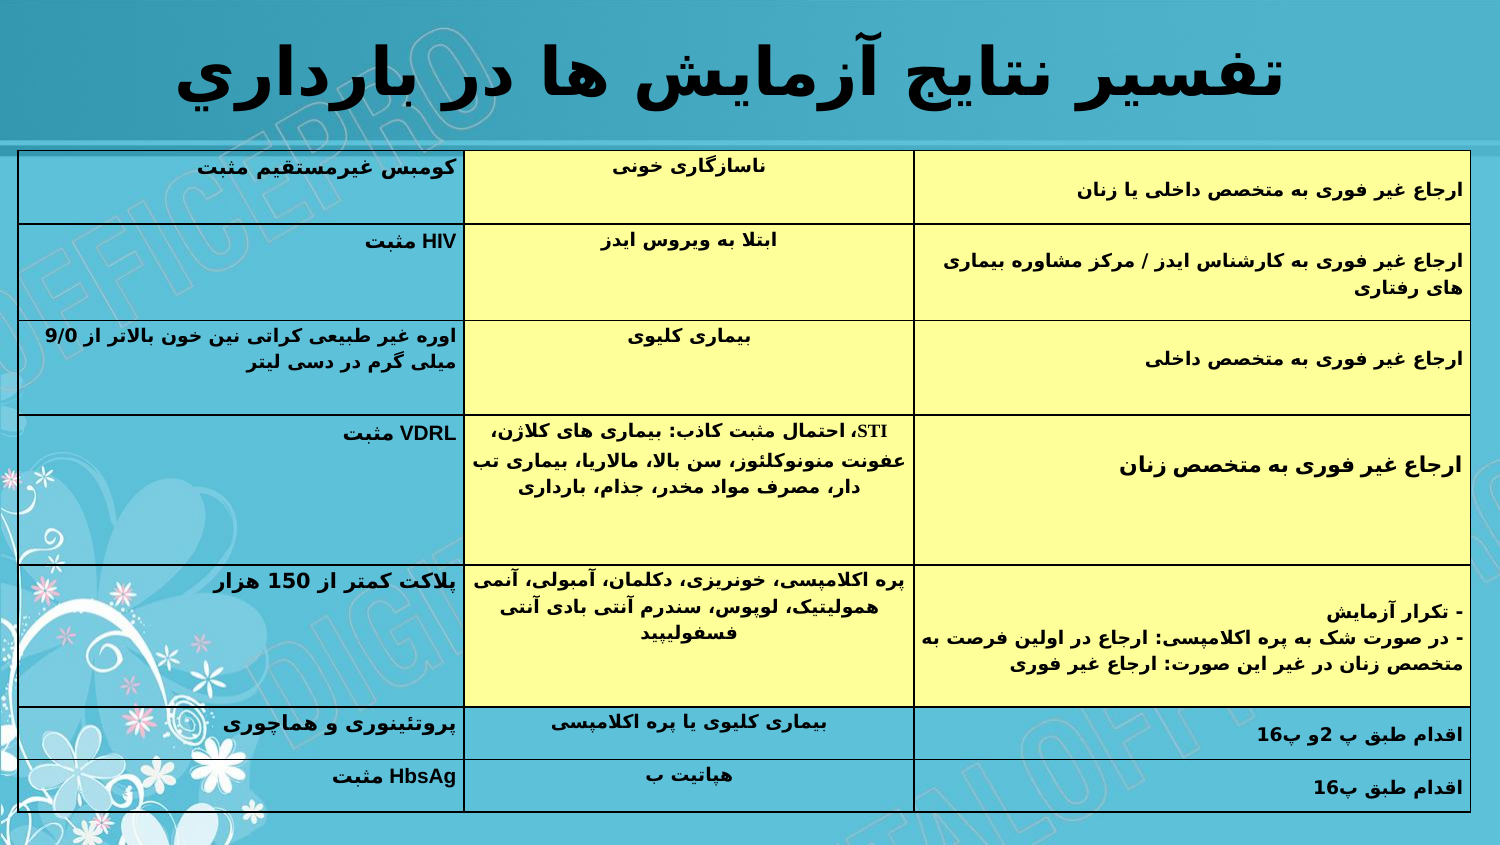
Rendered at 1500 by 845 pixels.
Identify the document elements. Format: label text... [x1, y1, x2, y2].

table_cell - تکرار آزمایش - در صورت شک به پره اکلامپسی: ارجاع در اولین فرصت به متخصص زنان در غیر این صورت: ارجاع غیر فوری [915, 566, 1470, 706]
table_cell اقدام طبق پ16 [915, 760, 1470, 811]
table_cell اقدام طبق پ 2و پ16 [915, 708, 1470, 759]
table_header ارجاع غیر فوری به متخصص داخلی یا زنان [915, 151, 1470, 223]
table_cell VDRL مثبت [19, 416, 463, 564]
table_cell HIV مثبت [19, 225, 463, 320]
table_cell پره اکلامپسی، خونریزی، دکلمان، آمبولی، آنمی همولیتیک، لوپوس، سندرم آنتی بادی آنتی فسفولیپید [465, 566, 913, 706]
table_cell ابتلا به ویروس ایدز [465, 225, 913, 320]
table_cell هپاتیت ب [465, 760, 913, 811]
table_cell پروتئینوری و هماچوری [19, 708, 463, 759]
table_cell HbsAg مثبت [19, 760, 463, 811]
picture [0, 0, 1500, 845]
table_cell بیماری کلیوی [465, 321, 913, 414]
table_cell پلاکت کمتر از 150 هزار [19, 566, 463, 706]
table_cell STI، احتمال مثبت کاذب: بیماری های کلاژن، عفونت منونوکلئوز، سن بالا، مالاریا، بیماری تب دار، مصرف مواد مخدر، جذام، بارداری [465, 416, 913, 564]
table_header ناسازگاری خونی [465, 151, 913, 223]
table_cell اوره غیر طبیعی کراتی نین خون بالاتر از 9/0 میلی گرم در دسی لیتر [19, 321, 463, 414]
table_header کومبس غیرمستقیم مثبت [19, 151, 463, 223]
title تفسير نتايج آزمايش ها در بارداري [37, 21, 1425, 116]
table_cell بیماری کلیوی یا پره اکلامپسی [465, 708, 913, 759]
table_cell ارجاع غیر فوری به کارشناس ایدز / مرکز مشاوره بیماری های رفتاری [915, 225, 1470, 320]
table_cell ارجاع غیر فوری به متخصص داخلی [915, 321, 1470, 414]
table_cell ارجاع غیر فوری به متخصص زنان [915, 416, 1470, 564]
